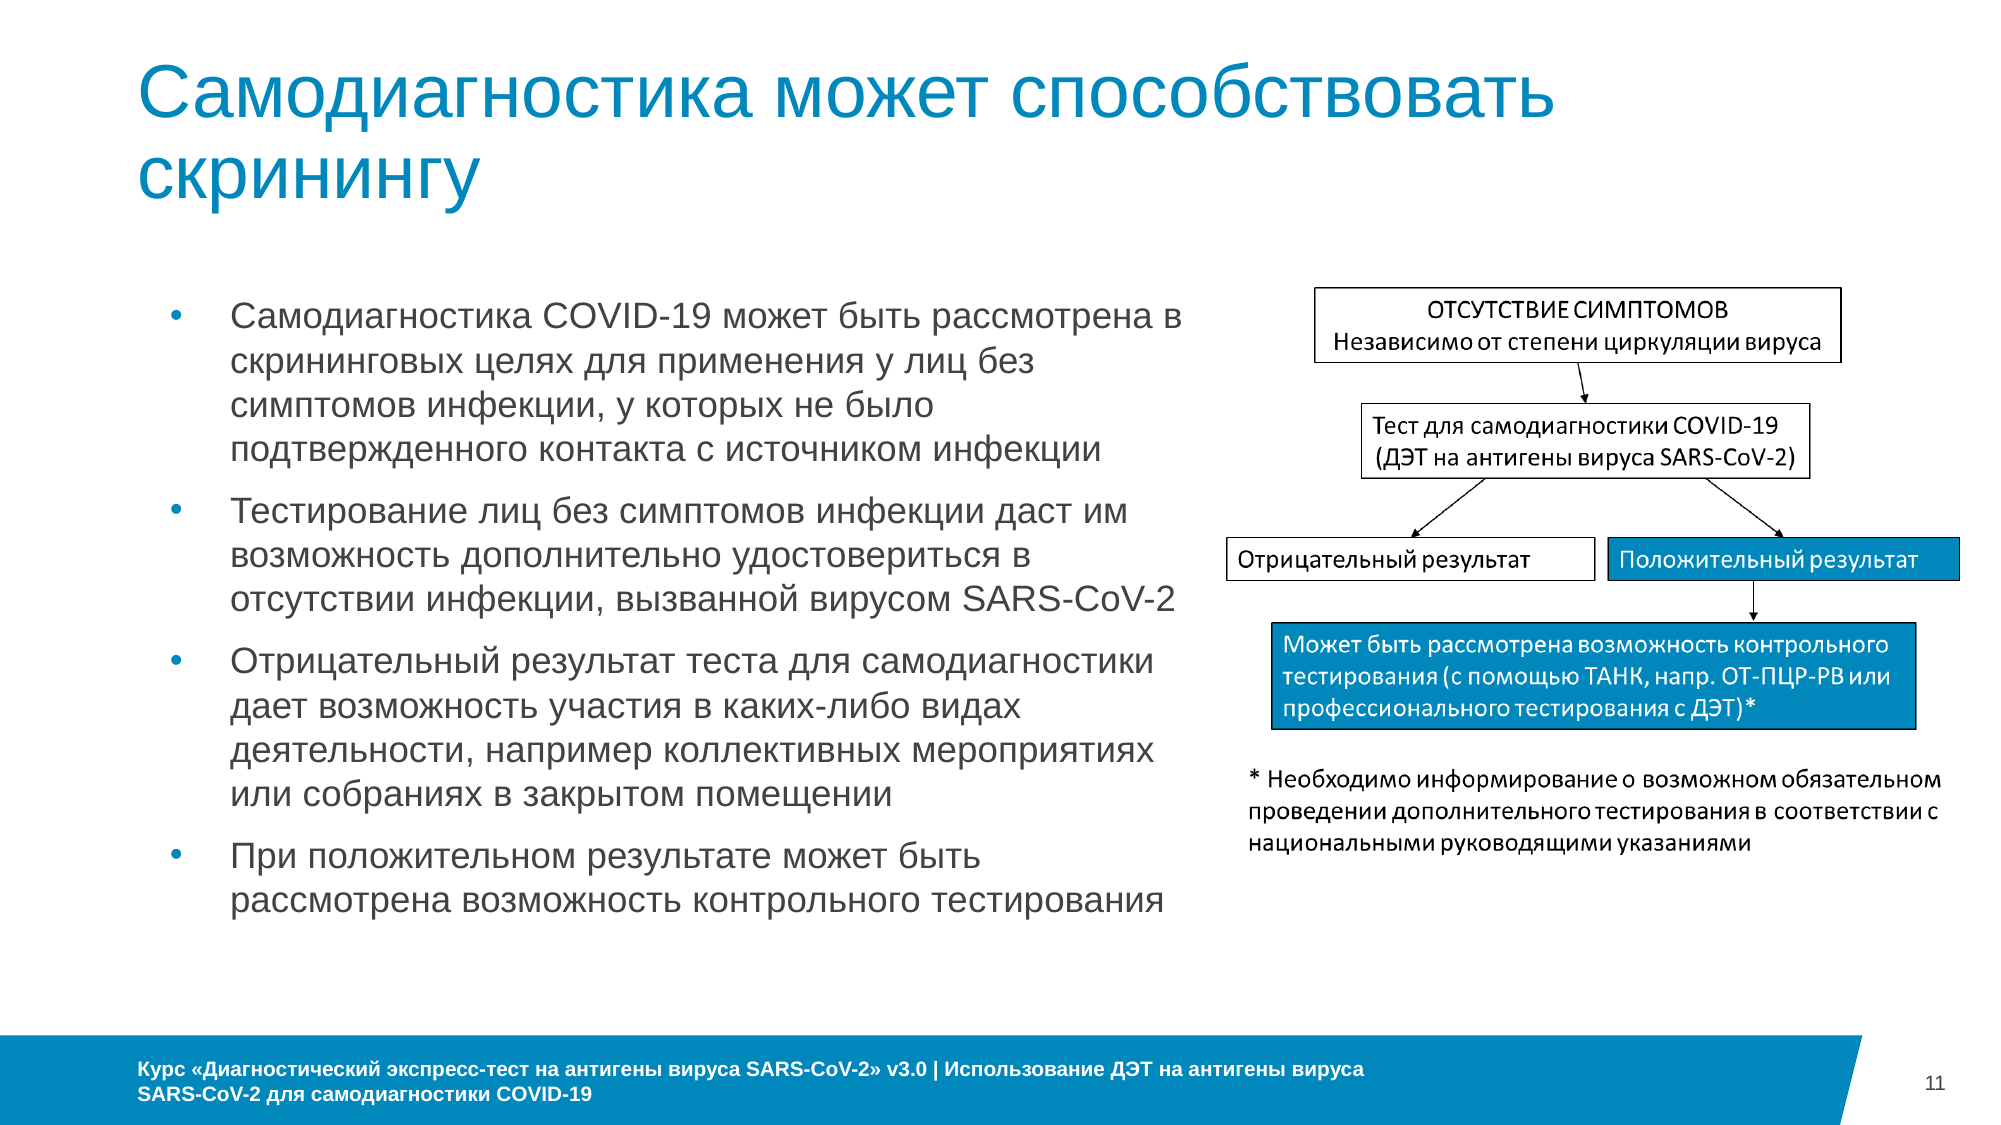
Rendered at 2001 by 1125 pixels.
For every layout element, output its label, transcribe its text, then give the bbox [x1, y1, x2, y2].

footer Курс «Диагностический экспресс-тест на антигены вируса SARS-CoV-2» v3.0 | Использование ДЭТ на антигены вируса SARS-CoV-2 для самодиагностики COVID-19 [137, 1039, 1392, 1122]
slide_number 11 [1862, 1035, 1947, 1125]
picture [1220, 284, 2000, 875]
title Самодиагностика может способствовать скринингу [137, 59, 1863, 215]
list Самодиагностика COVID-19 может быть рассмотрена в скрининговых целях для применения у лиц без симптомов инфекции, у которых не было подтвержденного контакта с источником инфекции Тестирование лиц без симптомов инфекции даст им возможность дополнительно удостовериться в отсутствии инфекции, вызванной вирусом SARS-CoV-2 Отрицательный результат теста для самодиагностики дает возможность участия в каких-либо видах деятельности, например коллективных мероприятиях или собраниях в закрытом помещении При положительном результате может быть рассмотрена возможность контрольного тестирования [137, 284, 1206, 1014]
